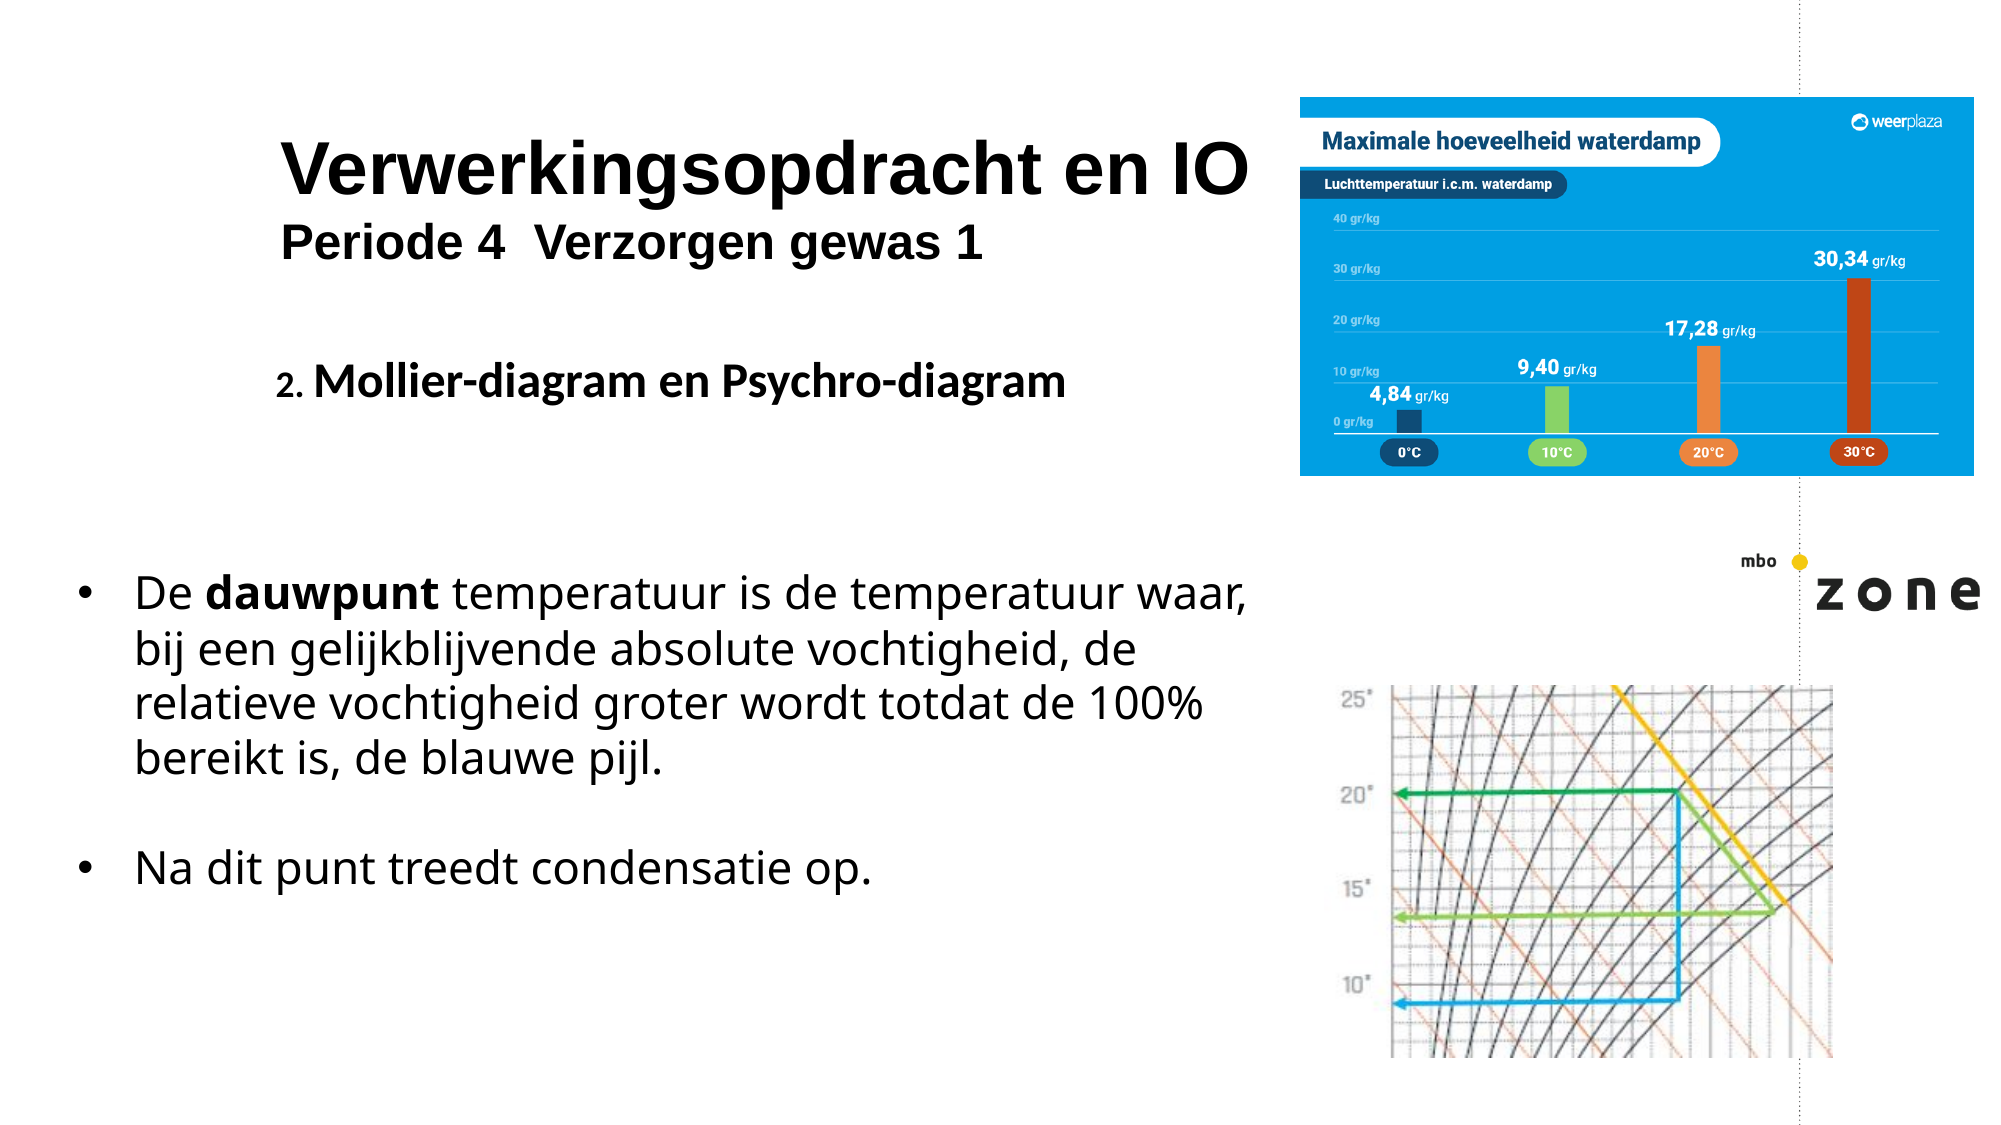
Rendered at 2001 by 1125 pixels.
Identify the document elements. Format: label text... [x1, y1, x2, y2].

picture [1680, 439, 1738, 466]
text_box Verwerkingsopdracht en IO Periode 4 Verzorgen gewas 1 [265, 112, 1267, 338]
picture [1381, 440, 1437, 465]
picture [1815, 251, 1825, 266]
picture [1300, 118, 1720, 166]
picture [1666, 322, 1673, 335]
picture [1389, 386, 1398, 400]
picture [1695, 321, 1705, 335]
picture [1708, 321, 1717, 335]
picture [1828, 251, 1837, 266]
picture [1324, 0, 2001, 1125]
picture [1549, 359, 1558, 374]
picture [1398, 411, 1421, 434]
picture [1852, 114, 1865, 124]
picture [1830, 439, 1888, 465]
picture [1565, 367, 1573, 376]
picture [1371, 386, 1380, 400]
picture [1848, 279, 1870, 434]
picture [1874, 118, 1908, 126]
picture [1353, 217, 1359, 224]
picture [1519, 360, 1528, 374]
picture [1529, 439, 1586, 466]
picture [1678, 321, 1687, 335]
picture [1858, 251, 1867, 265]
picture [1353, 369, 1359, 377]
picture [1698, 346, 1720, 434]
picture [1300, 172, 1566, 198]
picture [1401, 386, 1411, 400]
picture [1846, 251, 1855, 266]
picture [1853, 126, 1865, 130]
text_box 2. Mollier-diagram en Psychro-diagram [260, 339, 1300, 475]
picture [1546, 387, 1568, 434]
text_box De dauwpunt temperatuur is de temperatuur waar, bij een gelijkblijvende absolute vochtigheid, de relatieve vochtigheid groter wordt totdat de 100% bereikt is, de blauwe pijl. Na dit punt treedt condensatie op. [62, 556, 1301, 902]
picture [1536, 359, 1546, 374]
